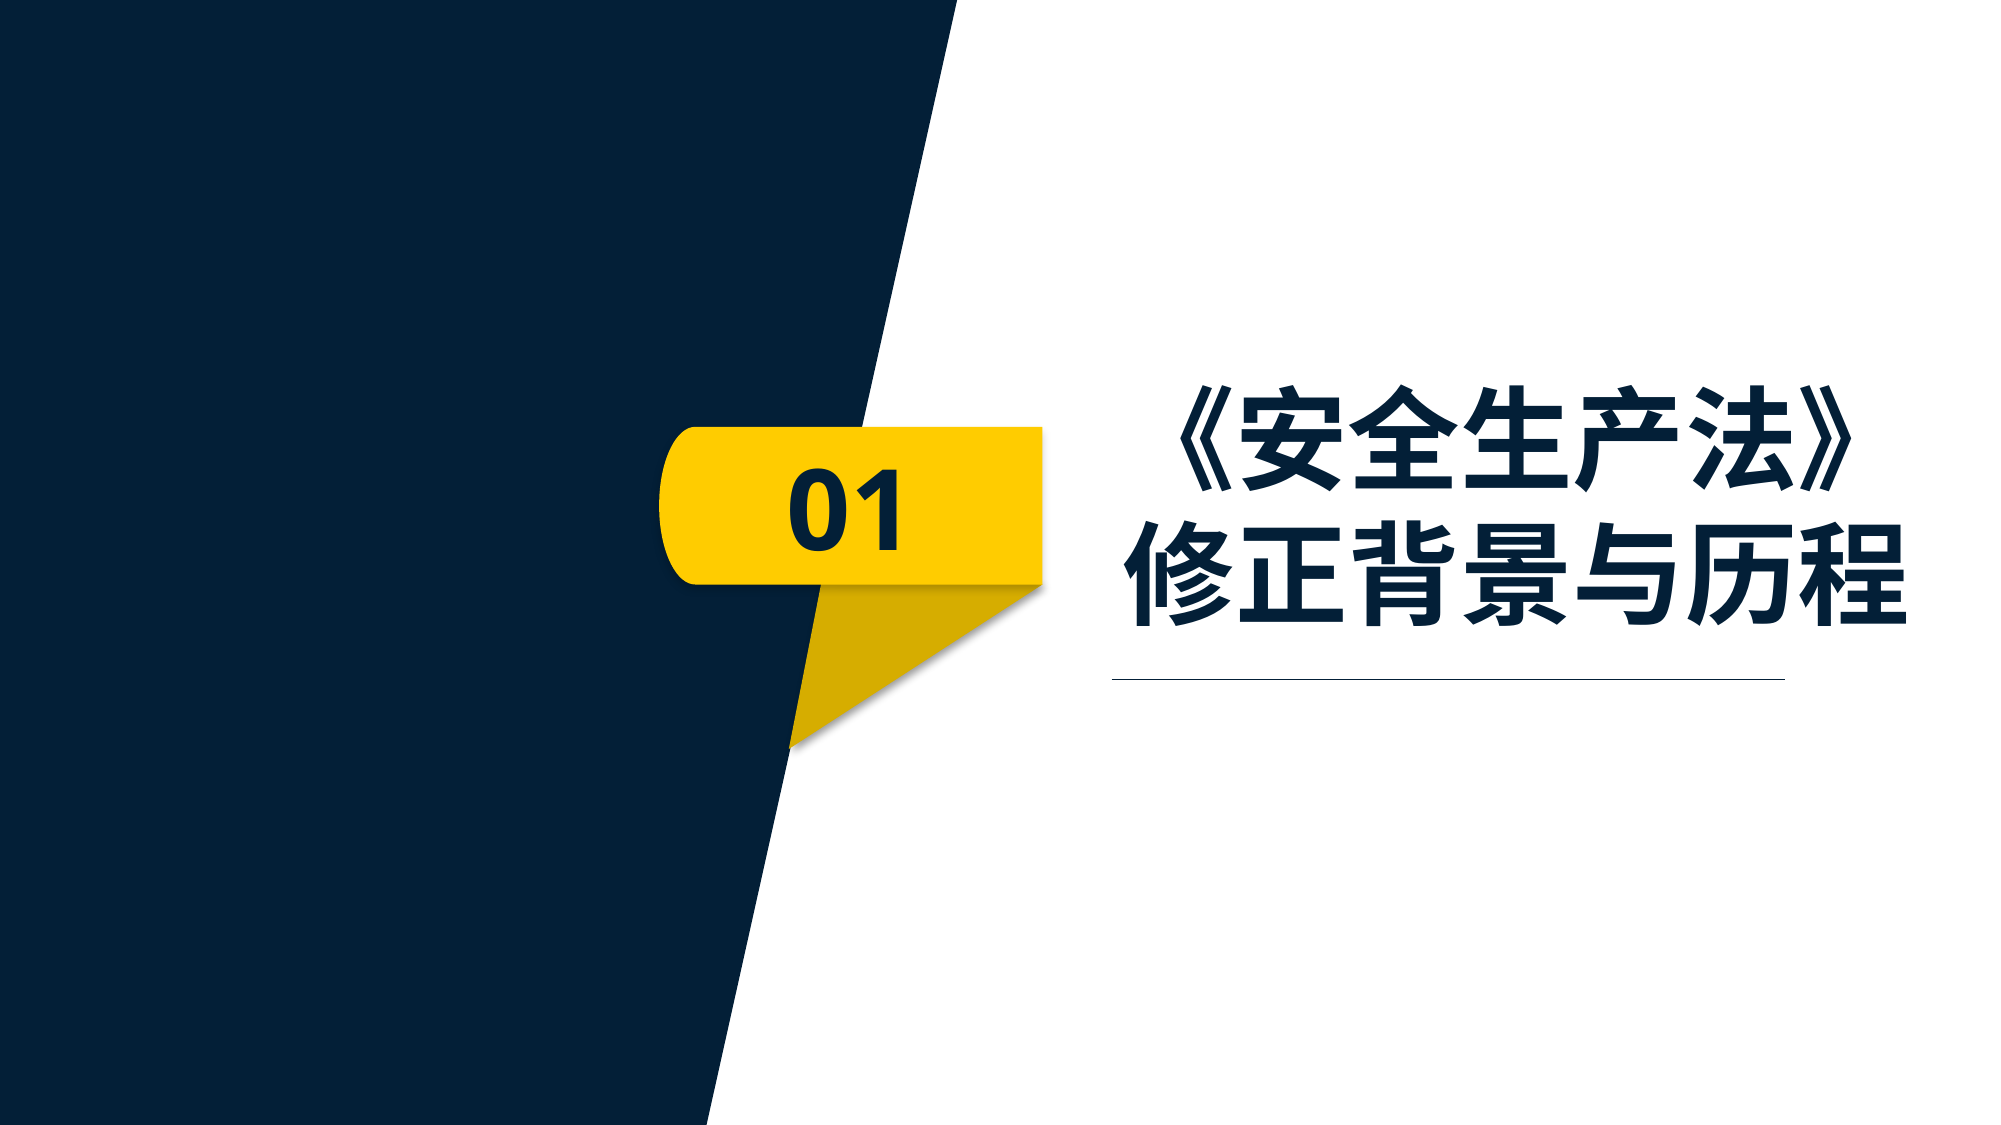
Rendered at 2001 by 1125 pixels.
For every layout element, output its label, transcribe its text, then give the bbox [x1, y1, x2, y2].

text_box 《安全生产法》修正背景与历程 [1097, 361, 1936, 647]
text_box [0, 0, 959, 1125]
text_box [659, 426, 1043, 680]
